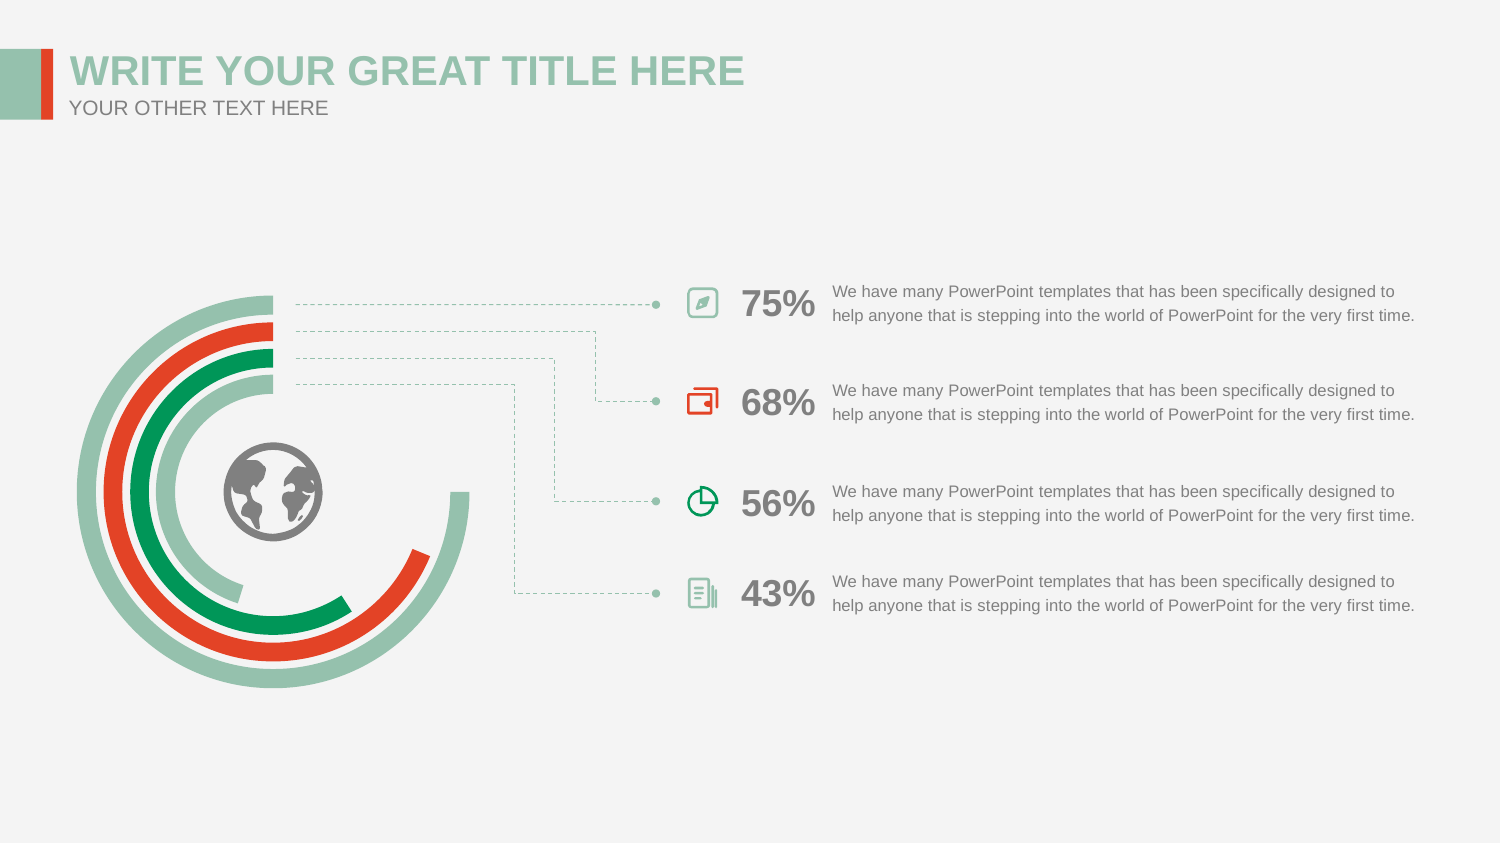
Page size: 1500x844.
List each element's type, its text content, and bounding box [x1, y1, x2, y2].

text_box 43% [726, 561, 831, 622]
text_box We have many PowerPoint templates that has been specifically designed to help anyone that is stepping into the world of PowerPoint for the very first time. [832, 567, 1423, 616]
text_box [130, 348, 352, 635]
text_box [651, 300, 661, 309]
text_box [155, 374, 274, 604]
text_box 56% [726, 471, 831, 532]
text_box We have many PowerPoint templates that has been specifically designed to help anyone that is stepping into the world of PowerPoint for the very first time. [832, 276, 1423, 325]
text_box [223, 442, 323, 542]
text_box [687, 485, 719, 517]
text_box [295, 384, 661, 598]
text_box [687, 577, 718, 609]
text_box 68% [726, 370, 831, 430]
text_box [295, 331, 661, 406]
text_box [687, 287, 719, 319]
text_box [76, 295, 470, 689]
text_box [295, 358, 661, 506]
text_box We have many PowerPoint templates that has been specifically designed to help anyone that is stepping into the world of PowerPoint for the very first time. [832, 476, 1423, 525]
text_box WRITE YOUR GREAT TITLE HERE [55, 36, 761, 102]
text_box [103, 322, 431, 662]
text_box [0, 48, 54, 120]
text_box We have many PowerPoint templates that has been specifically designed to help anyone that is stepping into the world of PowerPoint for the very first time. [832, 375, 1423, 424]
text_box YOUR OTHER TEXT HERE [54, 86, 344, 127]
text_box 75% [726, 271, 831, 332]
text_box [687, 387, 719, 415]
